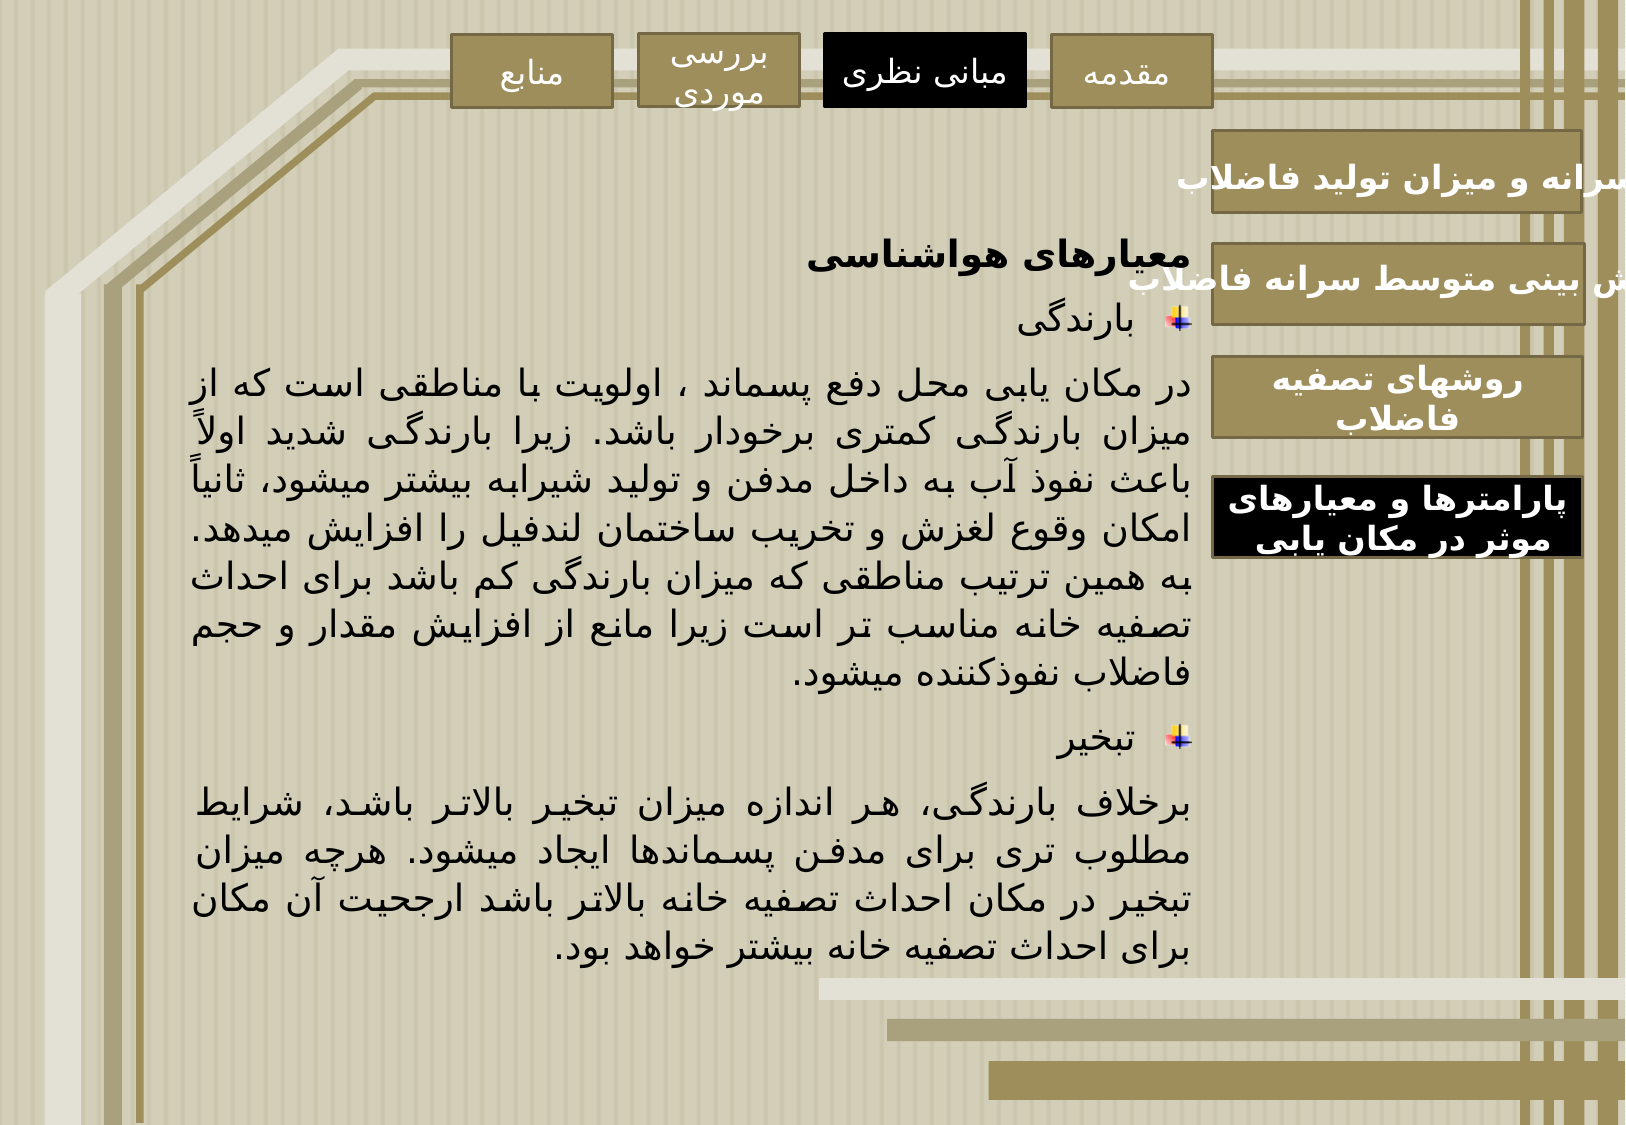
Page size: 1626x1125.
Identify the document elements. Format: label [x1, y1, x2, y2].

text_box [8, 0, 1625, 1125]
